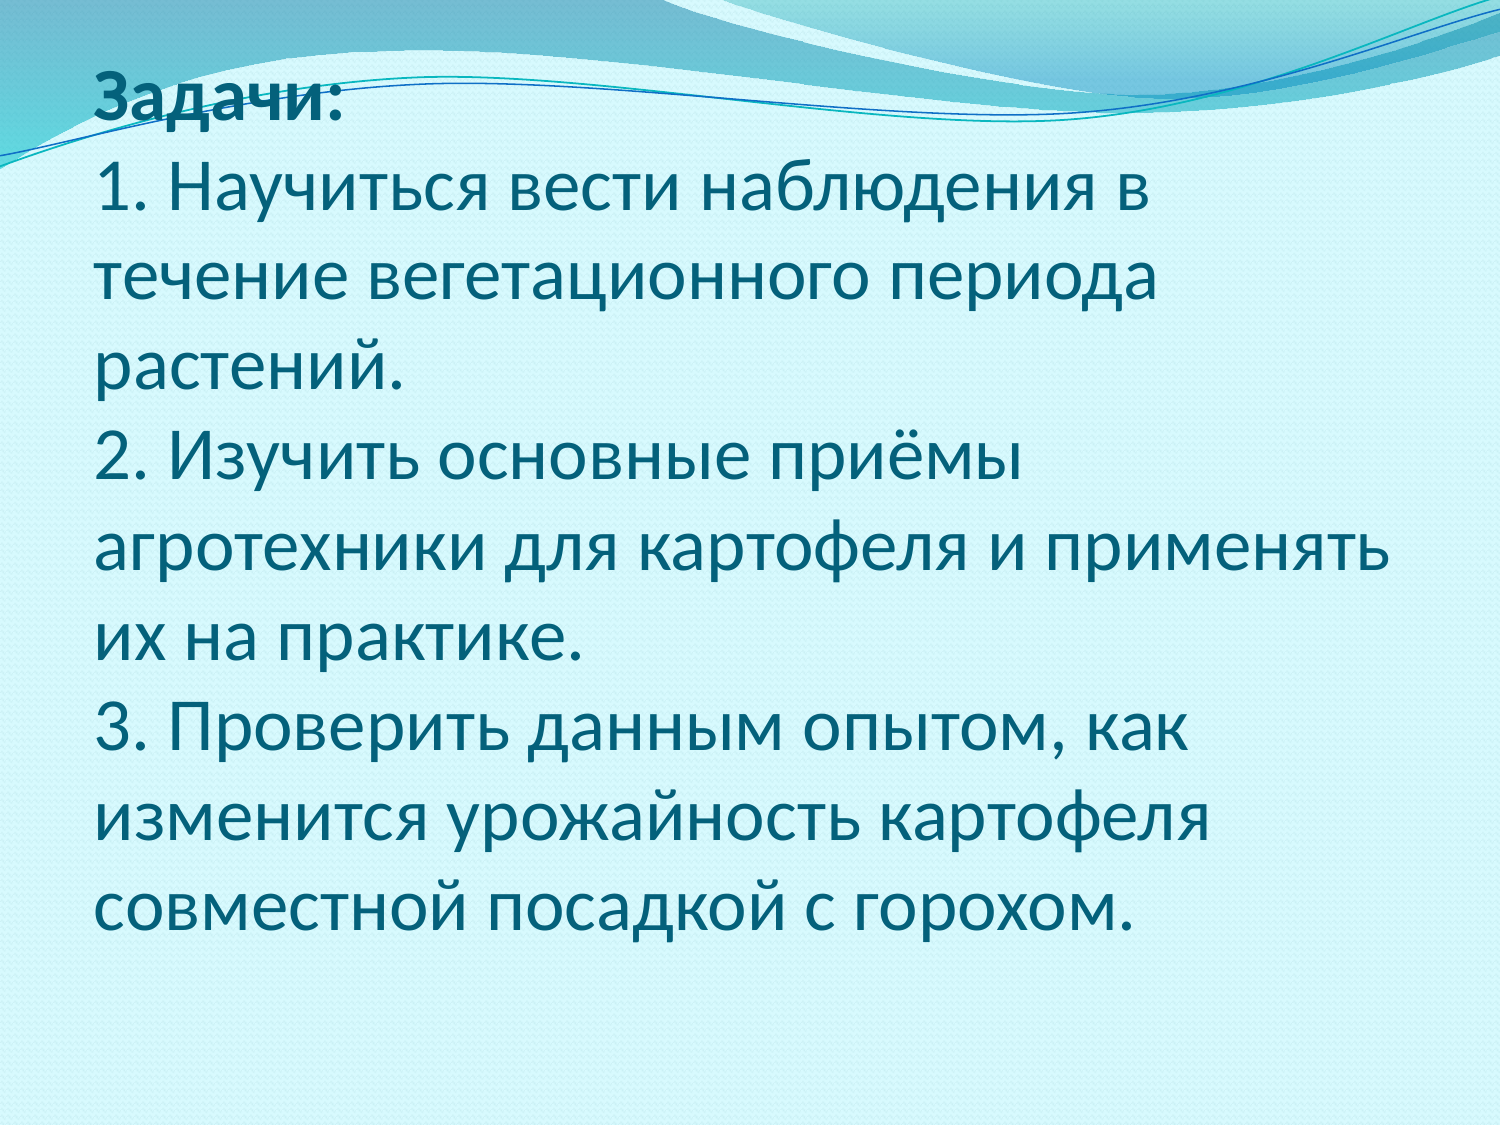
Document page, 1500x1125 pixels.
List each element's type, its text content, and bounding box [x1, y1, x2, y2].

title Задачи: 1. Научиться вести наблюдения в течение вегетационного периода растений. 2. Изучить основные приёмы агротехники для картофеля и применять их на практике. 3. Проверить данным опытом, как изменится урожайность картофеля совместной посадкой с горохом. [93, 0, 1418, 1125]
